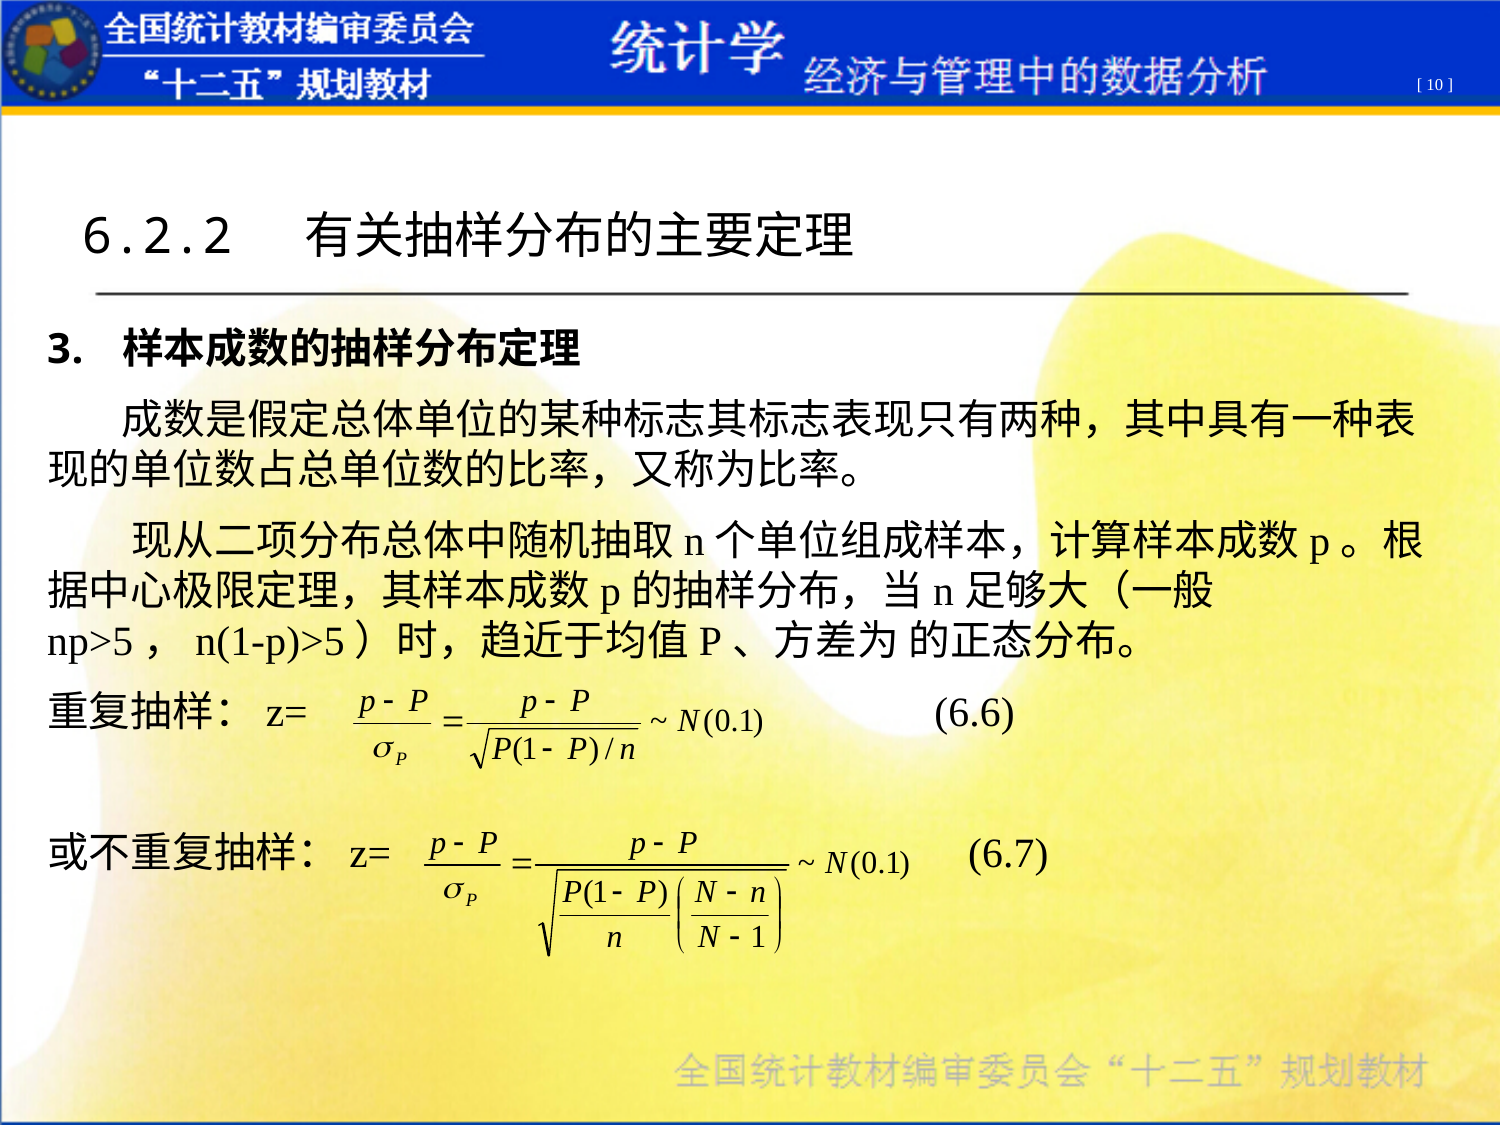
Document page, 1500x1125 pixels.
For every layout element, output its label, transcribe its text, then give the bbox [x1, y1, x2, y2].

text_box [418, 822, 917, 965]
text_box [348, 680, 769, 776]
text_box [ 10 ] [1364, 66, 1468, 142]
text_box 样本成数的抽样分布定理 成数是假定总体单位的某种标志其标志表现只有两种，其中具有一种表现的单位数占总单位数的比率，又称为比率。 现从二项分布总体中随机抽取n个单位组成样本，计算样本成数p。根据中心极限定理，其样本成数p的抽样分布，当n足够大（一般np>5，n(1-p)>5）时，趋近于均值P、方差为 的正态分布。 重复抽样：z= (6.6) 或不重复抽样：z= (6.7) [32, 314, 1451, 955]
picture [0, 1, 1500, 1125]
text_box 6.2.2 有关抽样分布的主要定理 [68, 196, 1450, 271]
